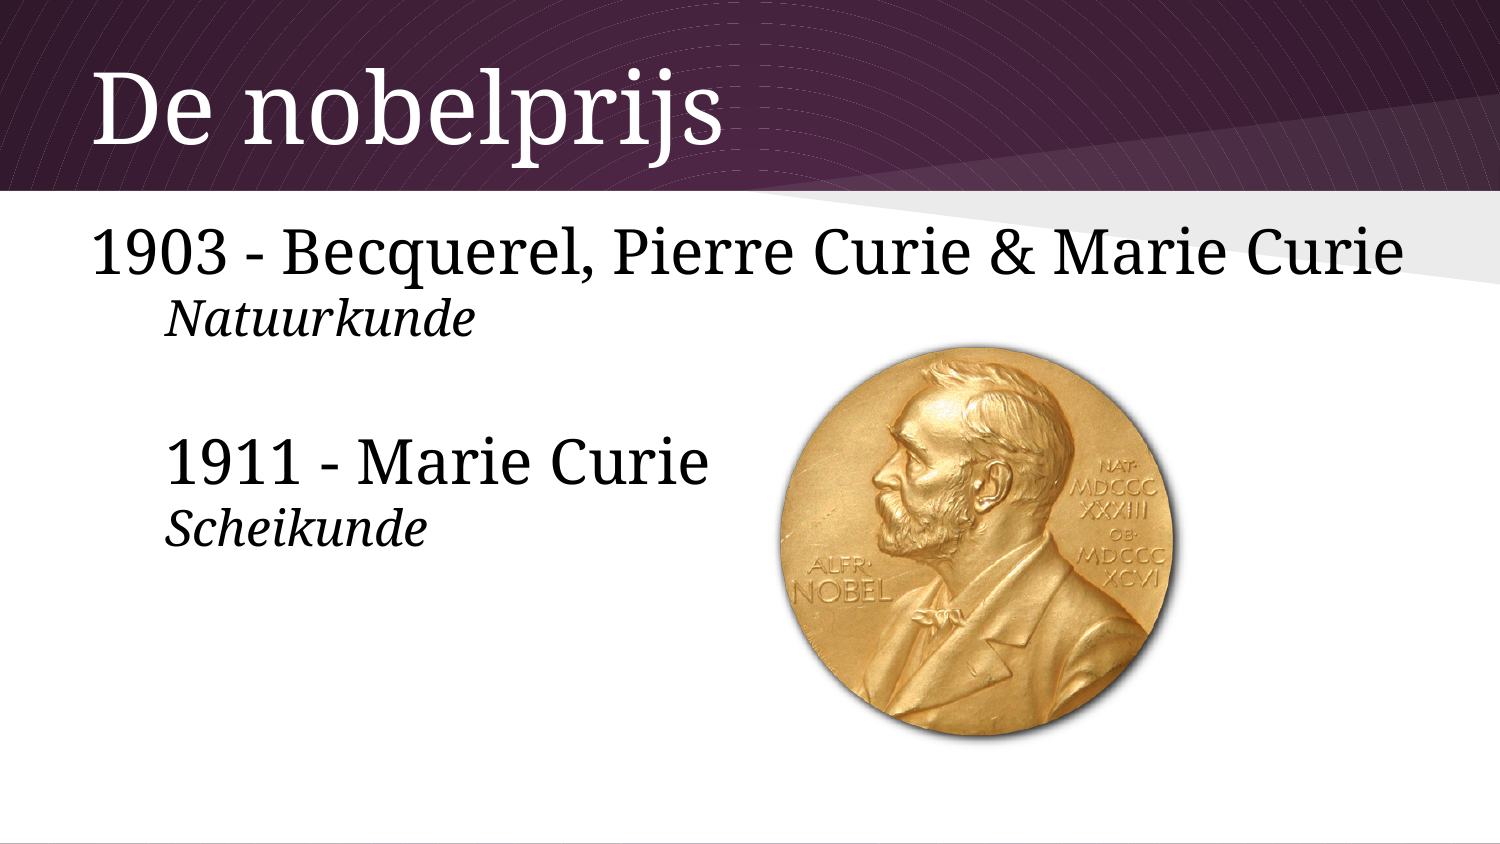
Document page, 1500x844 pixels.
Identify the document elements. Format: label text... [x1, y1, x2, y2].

list 1903 - Becquerel, Pierre Curie & Marie Curie Natuurkunde 1911 - Marie Curie Scheikunde [75, 196, 1425, 808]
picture [769, 337, 1191, 752]
title De nobelprijs [75, 33, 1425, 175]
